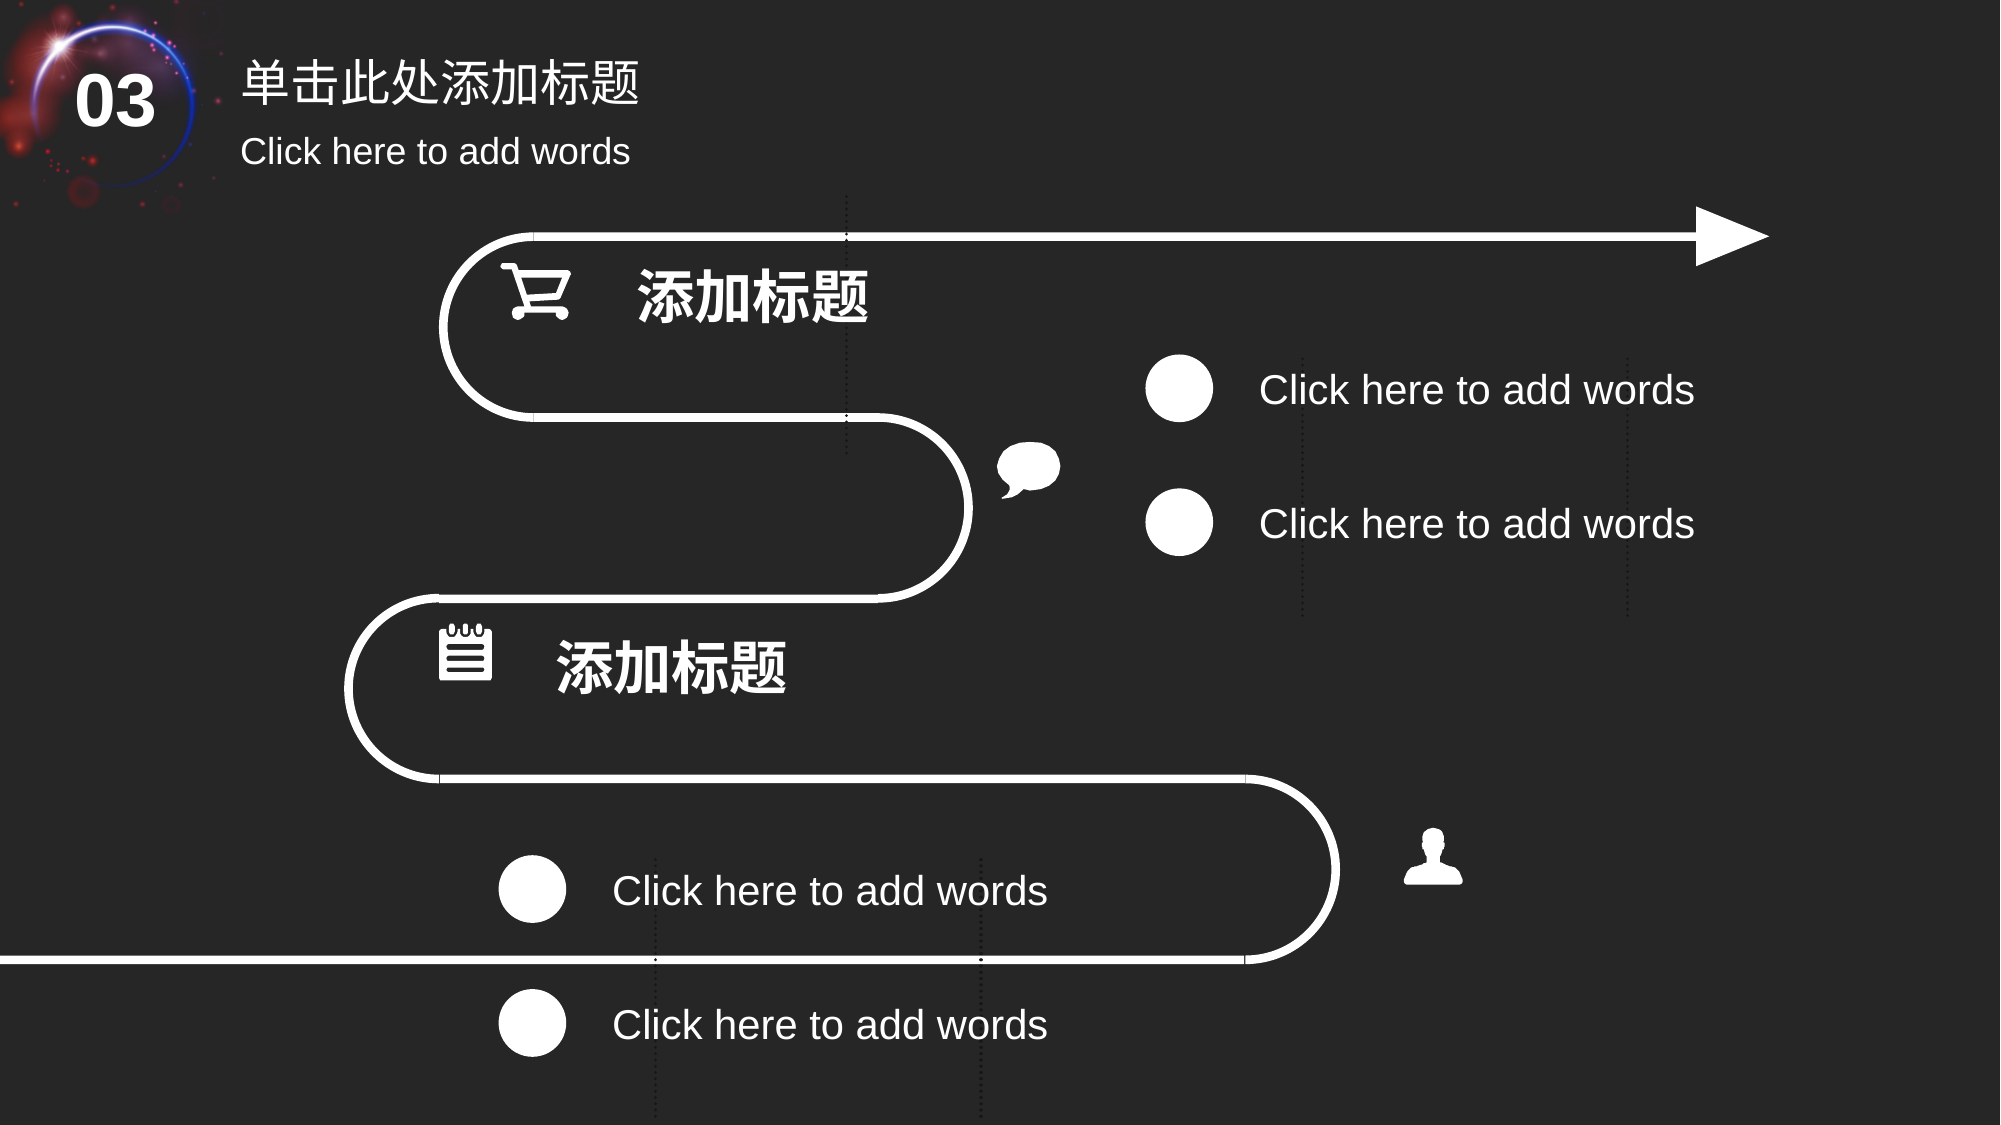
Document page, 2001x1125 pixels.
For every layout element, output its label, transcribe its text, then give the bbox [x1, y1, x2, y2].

text_box [500, 263, 572, 321]
text_box Click here to add words [1629, 489, 1743, 555]
text_box Click here to add words [226, 119, 821, 180]
text_box Click here to add words [982, 990, 1096, 1055]
picture [0, 0, 226, 213]
text_box [877, 412, 974, 604]
text_box [656, 955, 980, 965]
text_box Click here to add words [1303, 489, 1627, 555]
text_box [1695, 204, 1773, 268]
text_box 单击此处添加标题 [226, 43, 725, 119]
text_box [996, 441, 1061, 499]
text_box Click here to add words [1244, 489, 1302, 555]
text_box Click here to add words [597, 856, 1096, 922]
text_box [440, 774, 1246, 784]
text_box [439, 623, 492, 681]
text_box [1145, 354, 1214, 423]
text_box [1244, 773, 1342, 966]
text_box Click here to add words [597, 990, 655, 1055]
text_box [847, 412, 879, 423]
text_box [437, 231, 535, 423]
text_box [533, 231, 846, 242]
text_box Click here to add words [1244, 355, 1743, 421]
text_box [1403, 827, 1463, 885]
text_box [498, 989, 567, 1057]
text_box [847, 231, 1695, 242]
text_box [1145, 488, 1214, 557]
text_box Click here to add words [656, 990, 980, 1055]
text_box [0, 955, 655, 965]
text_box [343, 592, 440, 785]
text_box [438, 593, 877, 604]
text_box [982, 955, 1244, 965]
text_box 添加标题 [540, 623, 984, 709]
text_box [498, 855, 567, 923]
text_box [535, 412, 846, 423]
text_box 添加标题 [847, 252, 1065, 338]
text_box 添加标题 [621, 252, 846, 338]
